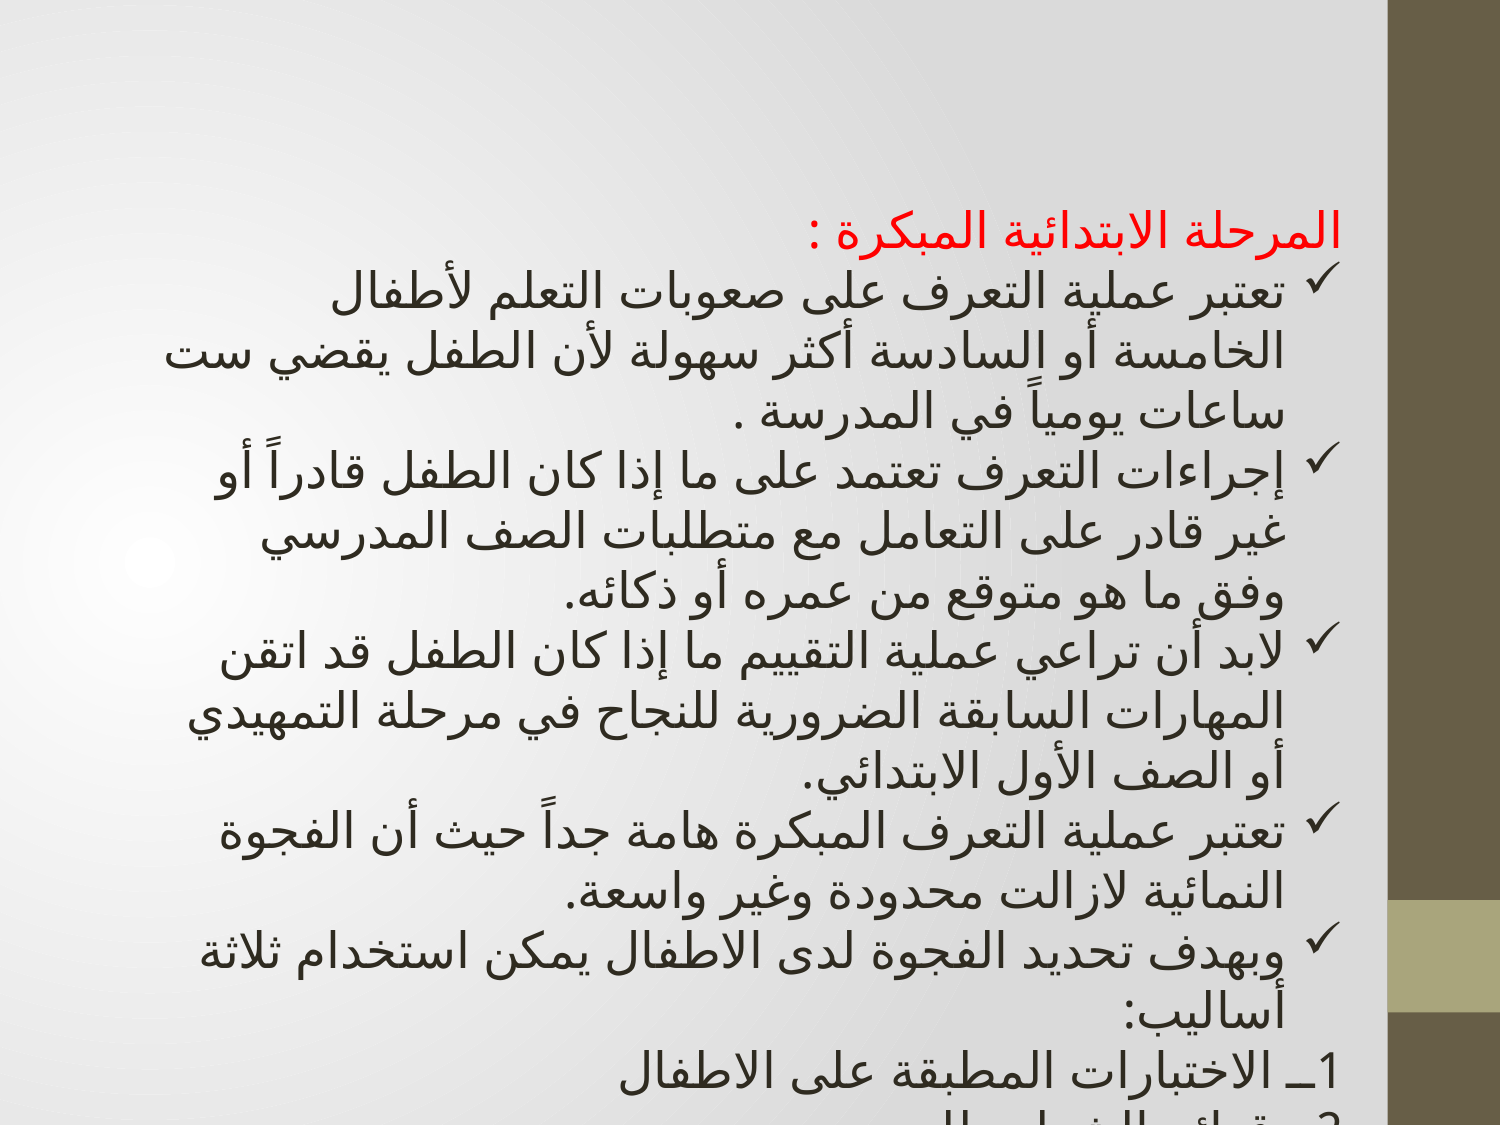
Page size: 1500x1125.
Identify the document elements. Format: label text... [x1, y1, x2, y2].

text_box المرحلة الابتدائية المبكرة : تعتبر عملية التعرف على صعوبات التعلم لأطفال الخامسة أو السادسة أكثر سهولة لأن الطفل يقضي ست ساعات يومياً في المدرسة . إجراءات التعرف تعتمد على ما إذا كان الطفل قادراً أو غير قادر على التعامل مع متطلبات الصف المدرسي وفق ما هو متوقع من عمره أو ذكائه. لابد أن تراعي عملية التقييم ما إذا كان الطفل قد اتقن المهارات السابقة الضرورية للنجاح في مرحلة التمهيدي أو الصف الأول الابتدائي. تعتبر عملية التعرف المبكرة هامة جداً حيث أن الفجوة النمائية لازالت محدودة وغير واسعة. وبهدف تحديد الفجوة لدى الاطفال يمكن استخدام ثلاثة أساليب: 1ــ الاختبارات المطبقة على الاطفال 2ــ قوائم الشطب للمدرسين 3ــ قوائم الشطب للوالدين [141, 191, 1359, 1125]
